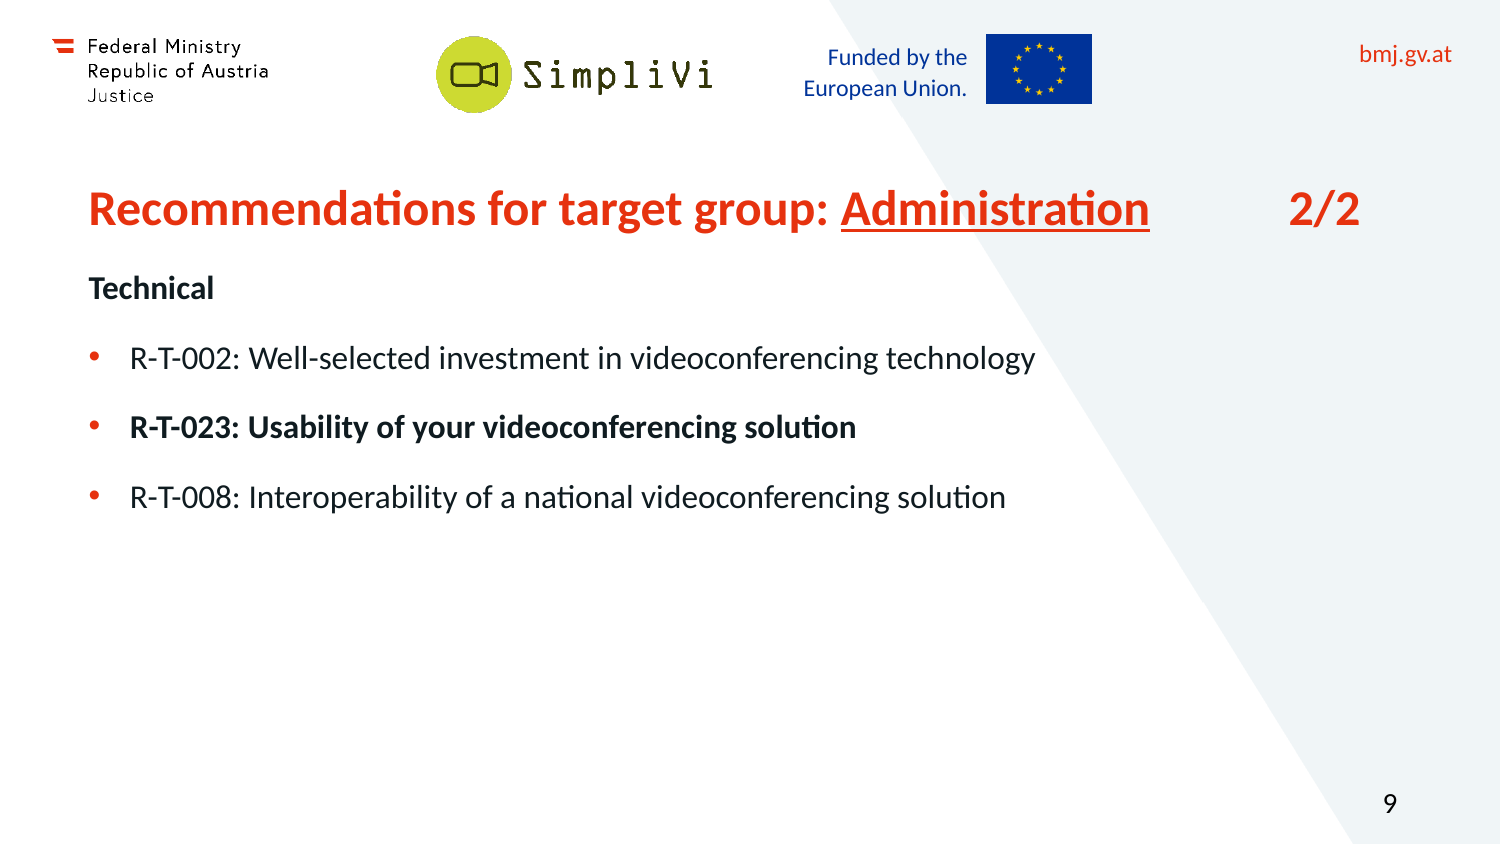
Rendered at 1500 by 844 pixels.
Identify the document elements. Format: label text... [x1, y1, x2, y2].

picture [0, 0, 1500, 844]
slide_number 9 [1263, 785, 1398, 819]
title Recommendations for target group: Administration 2/2 [88, 173, 1398, 266]
list Technical R-T-002: Well-selected investment in videoconferencing technology R-T-023: Usability of your videoconferencing solution R-T-008: Interoperability of a national videoconferencing solution [88, 266, 1398, 756]
